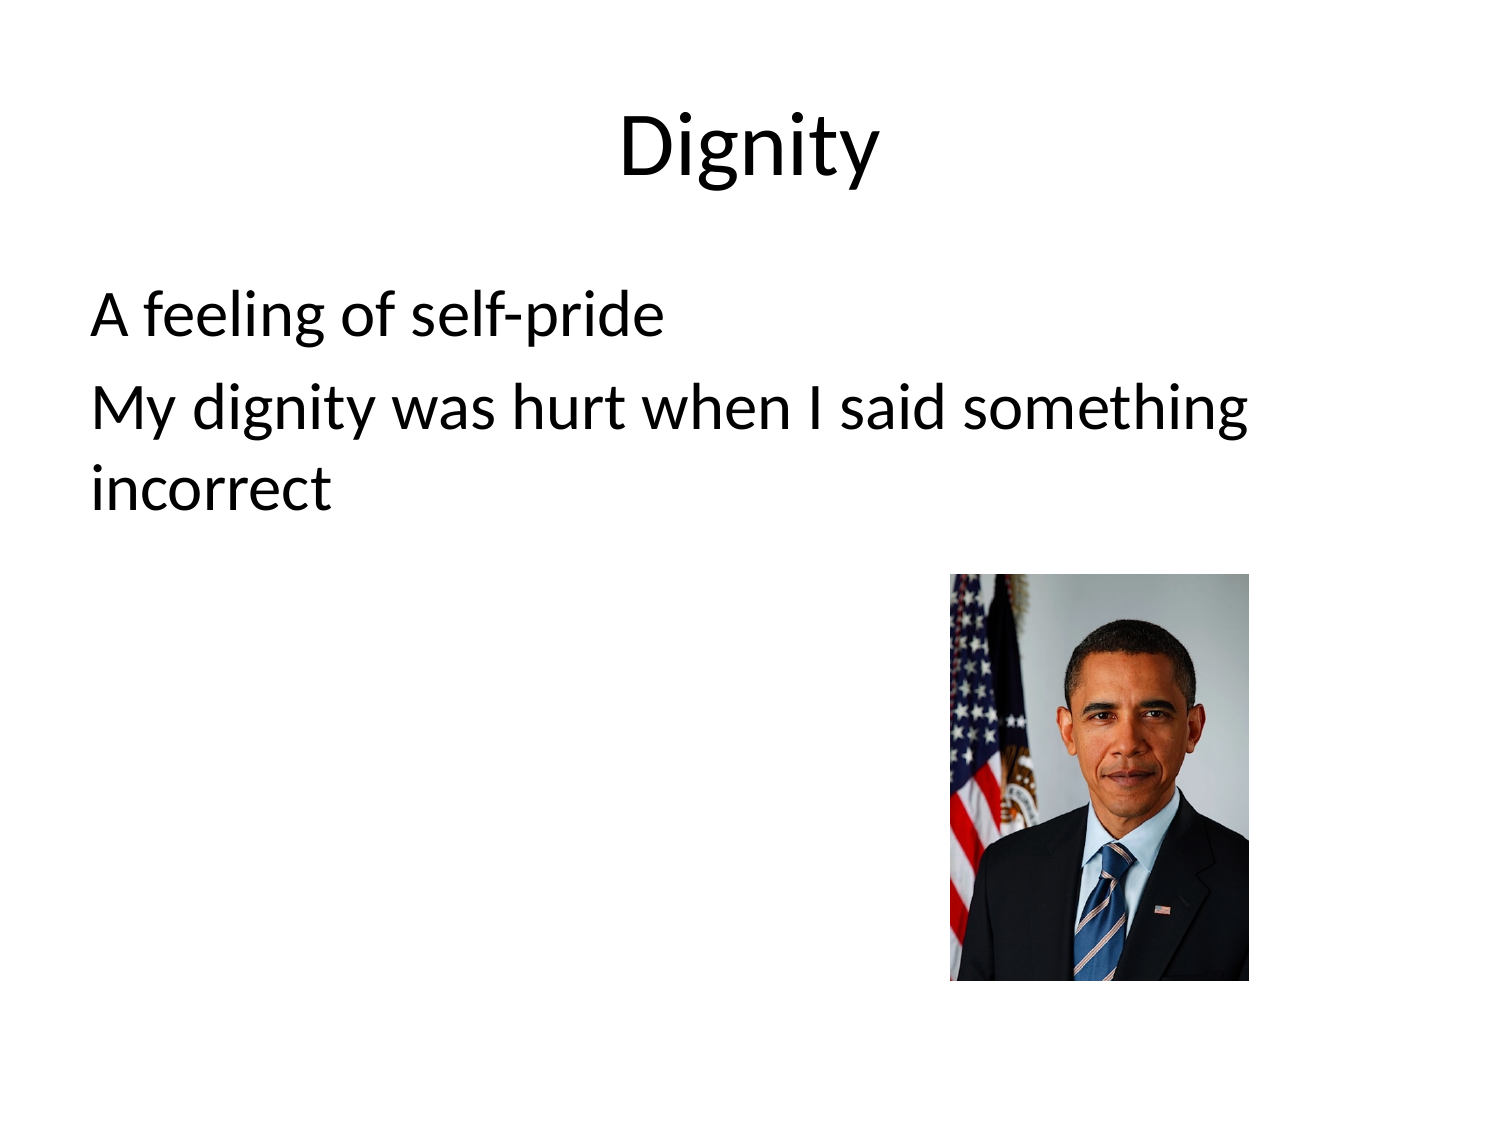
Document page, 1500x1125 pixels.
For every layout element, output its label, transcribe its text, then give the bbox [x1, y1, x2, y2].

title Dignity [75, 45, 1425, 233]
list A feeling of self-pride My dignity was hurt when I said something incorrect [75, 262, 1425, 1005]
picture [949, 574, 1249, 981]
